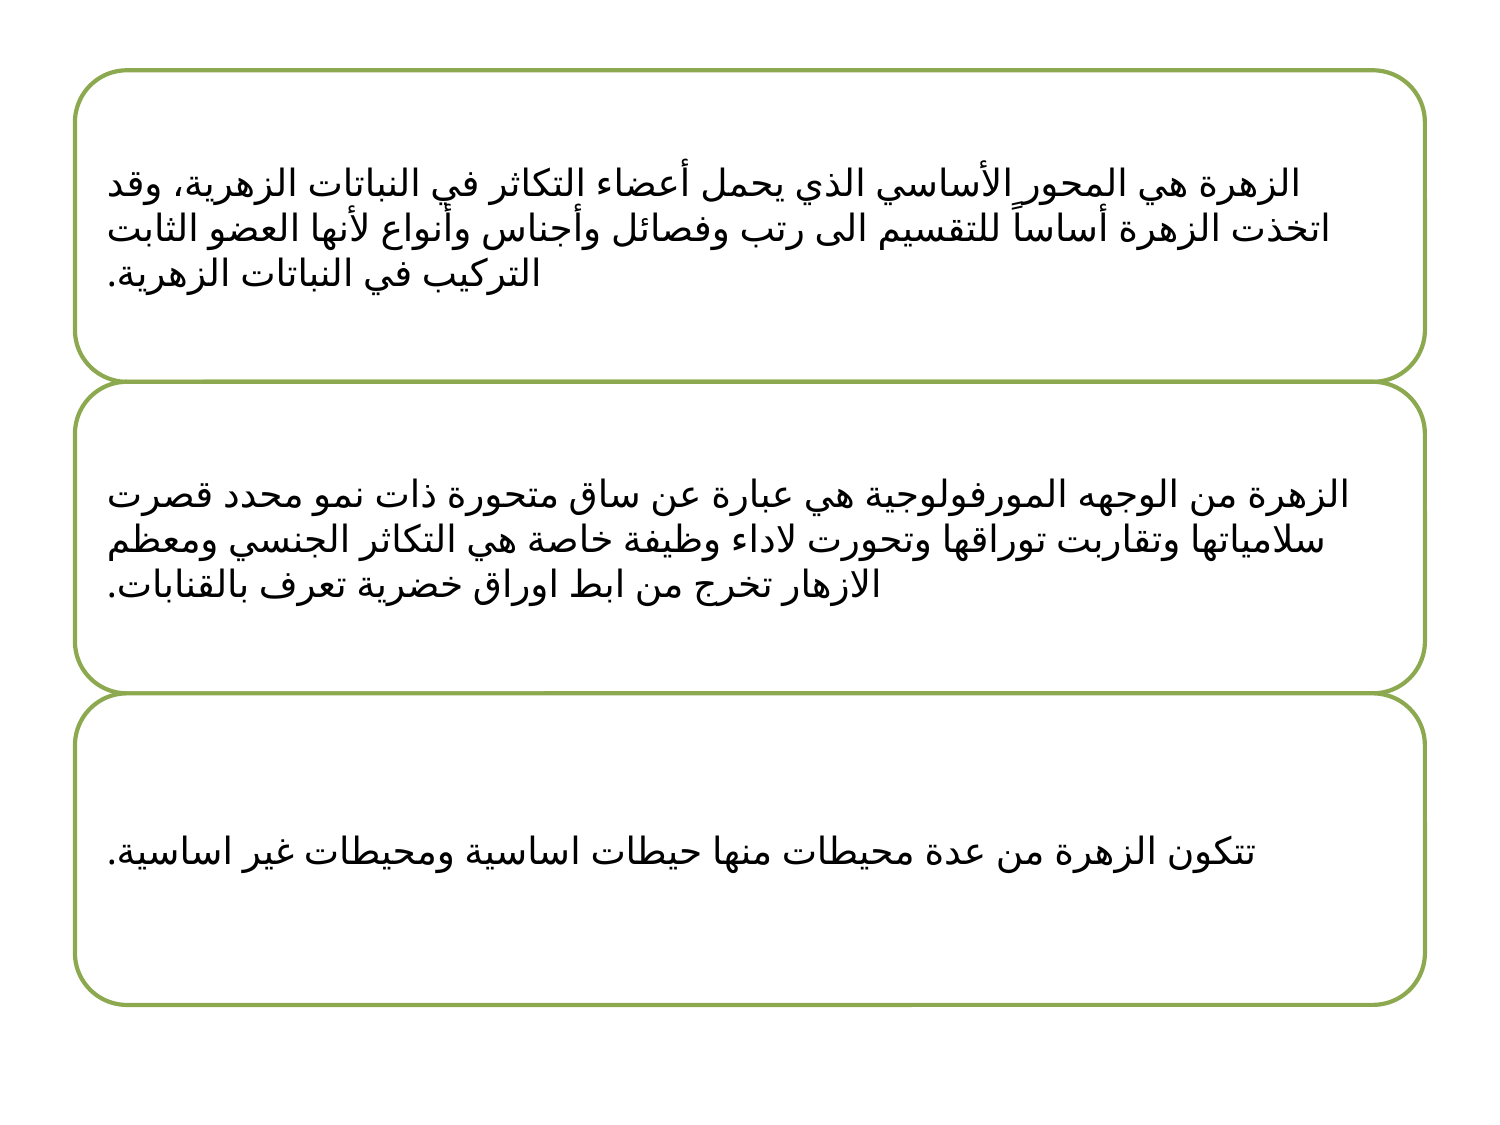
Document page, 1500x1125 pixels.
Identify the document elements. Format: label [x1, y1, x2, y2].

list [74, 70, 1426, 1006]
